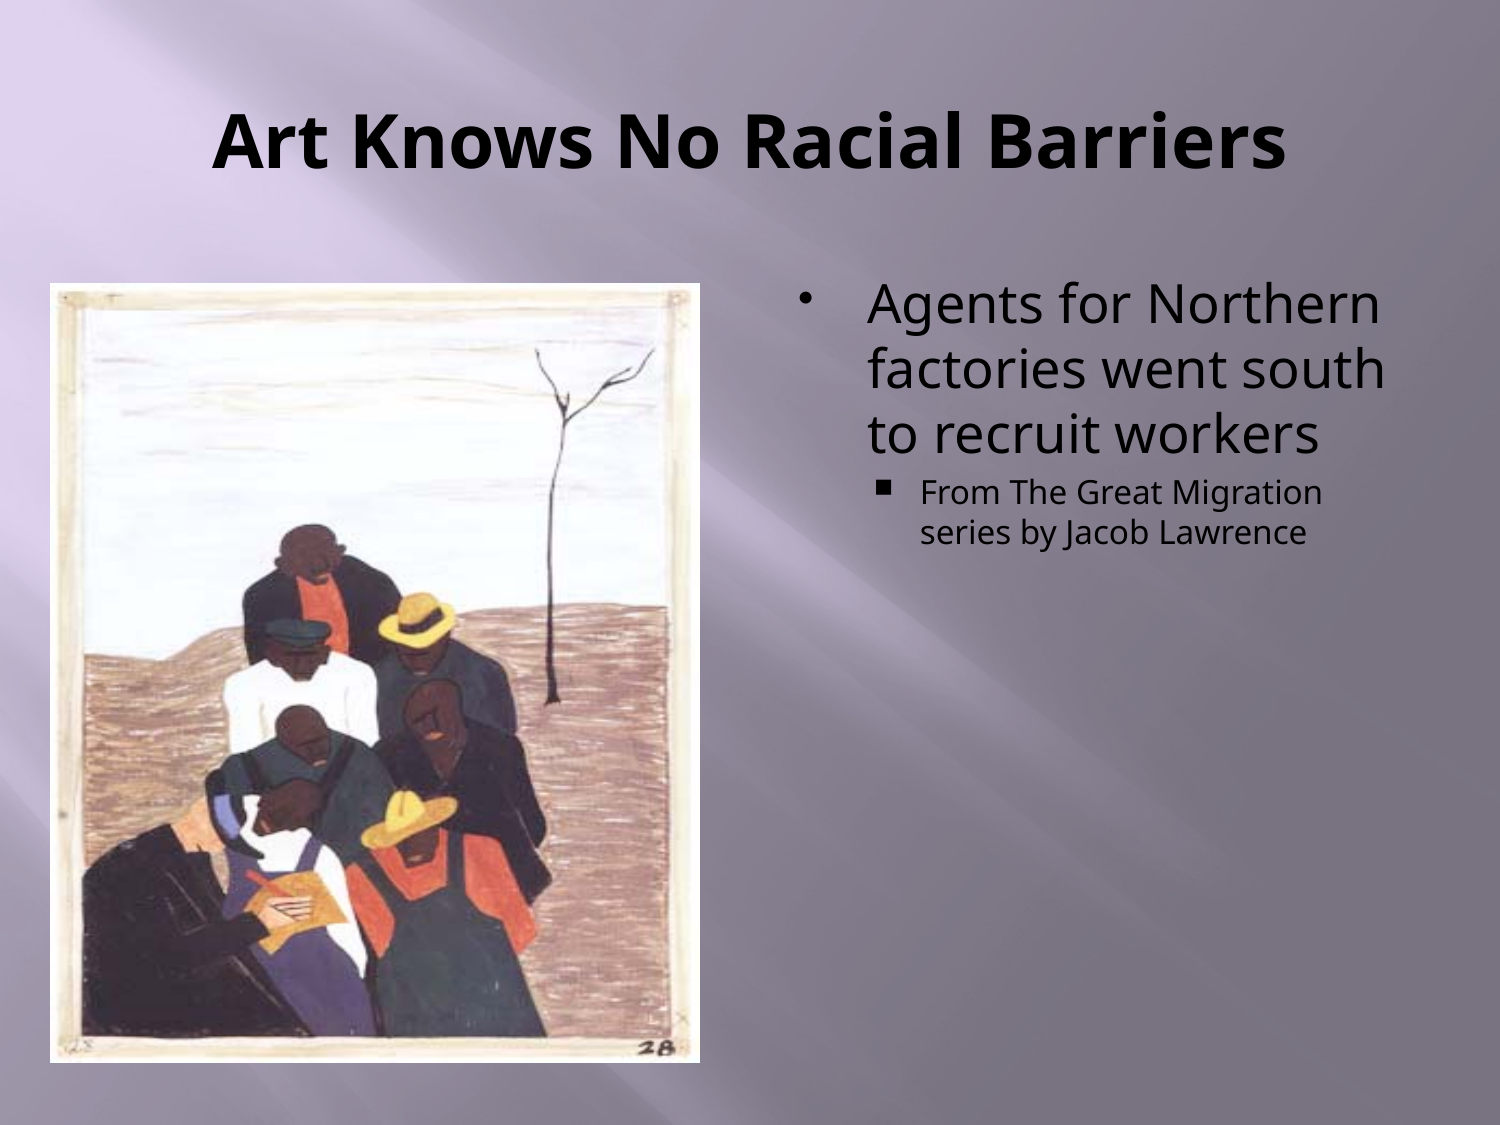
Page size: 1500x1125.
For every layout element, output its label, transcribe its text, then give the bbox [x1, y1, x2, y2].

list Agents for Northern factories went south to recruit workers From The Great Migration series by Jacob Lawrence [762, 262, 1425, 1005]
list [49, 283, 701, 1063]
title Art Knows No Racial Barriers [75, 45, 1425, 233]
